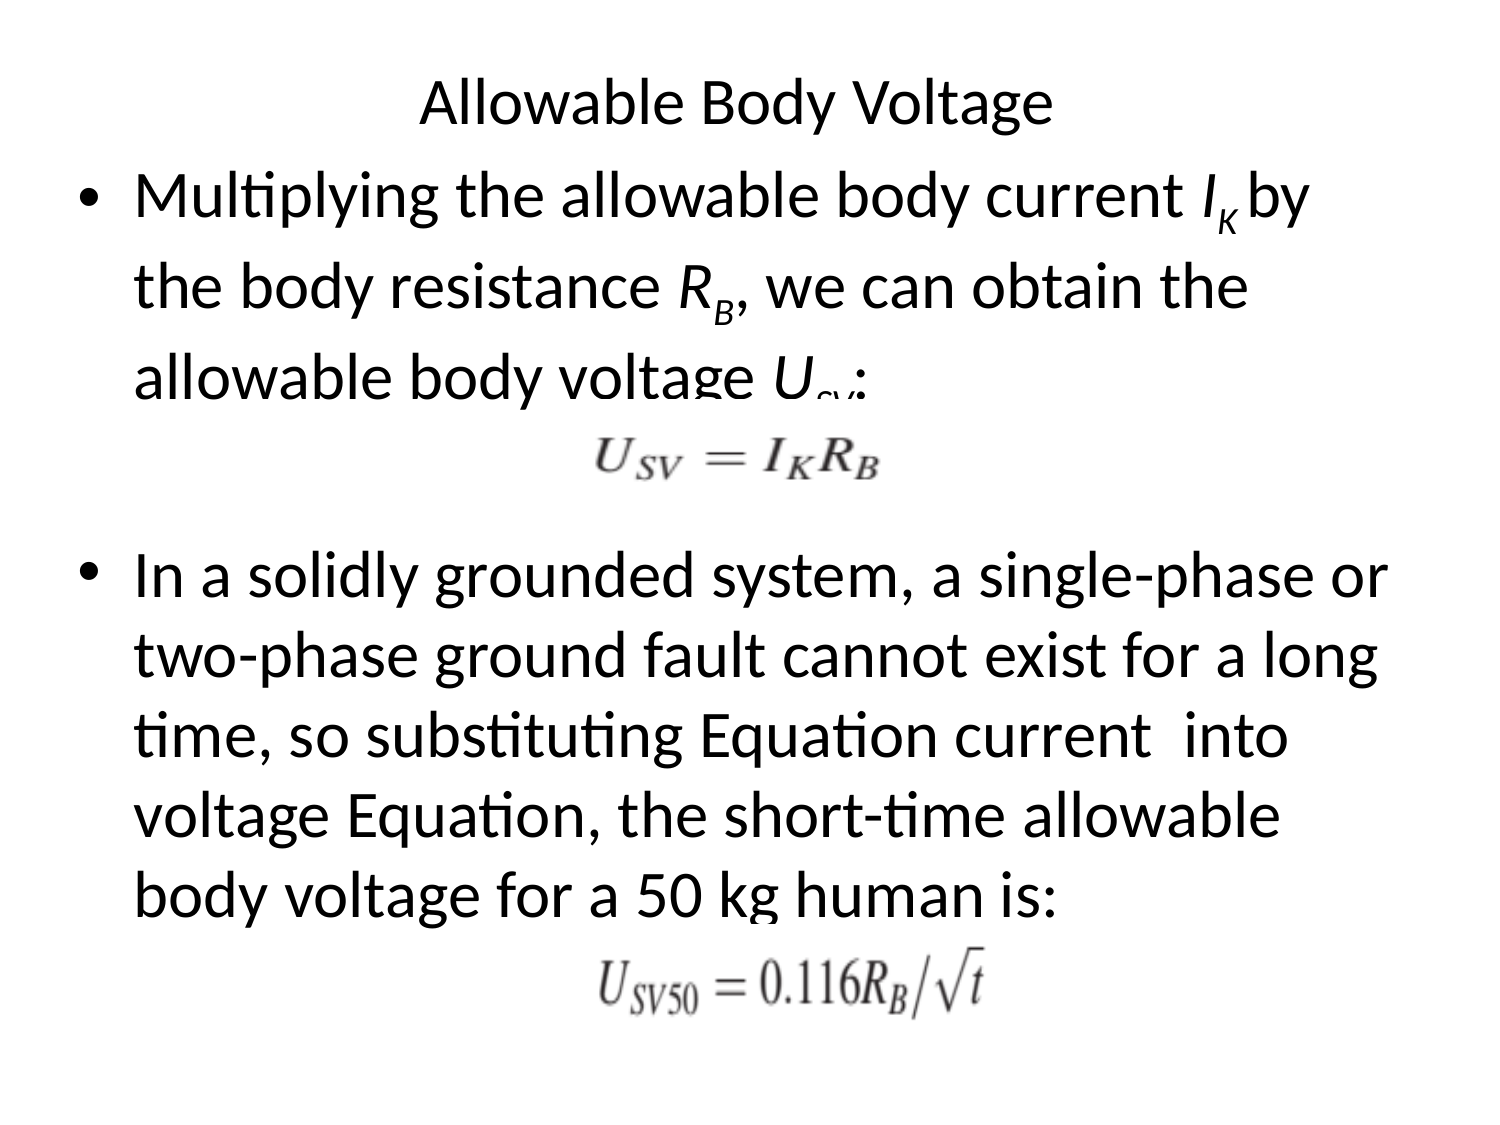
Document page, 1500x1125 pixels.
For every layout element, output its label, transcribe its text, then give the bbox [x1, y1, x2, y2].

list Allowable Body Voltage Multiplying the allowable body current IK by the body resistance RB, we can obtain the allowable body voltage USV: In a solidly grounded system, a single-phase or two-phase ground fault cannot exist for a long time, so substituting Equation current into voltage Equation, the short-time allowable body voltage for a 50 kg human is: [62, 50, 1413, 1050]
picture [574, 399, 951, 513]
picture [587, 924, 1051, 1063]
